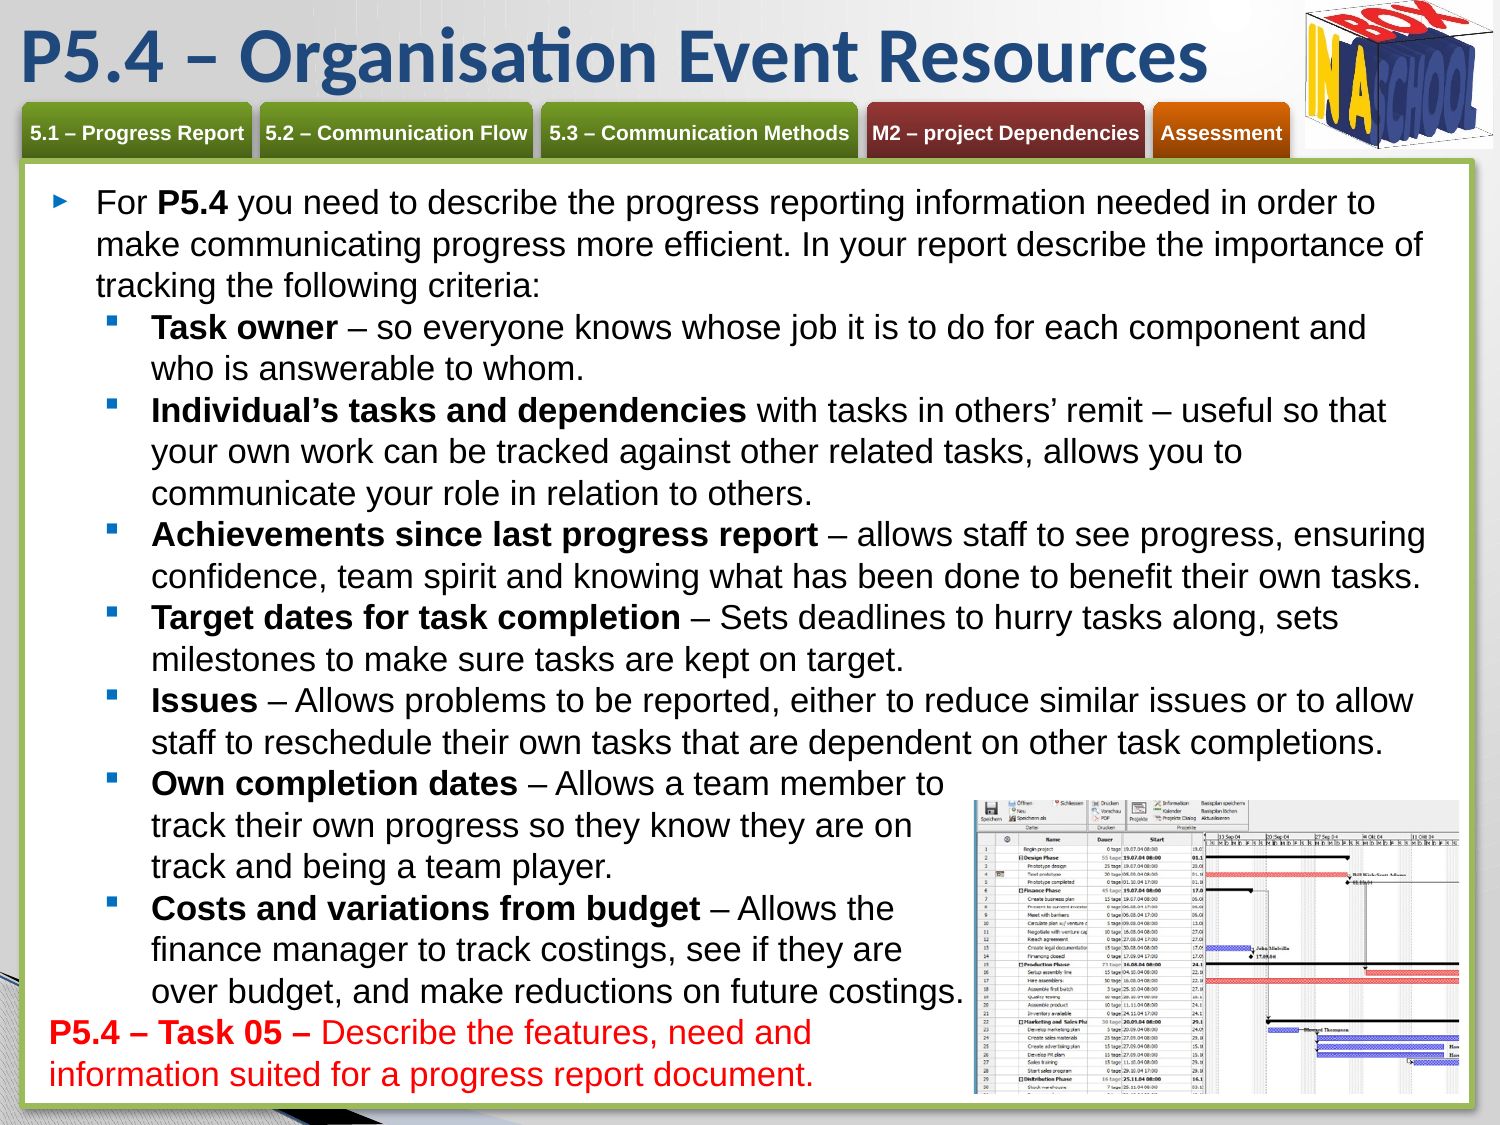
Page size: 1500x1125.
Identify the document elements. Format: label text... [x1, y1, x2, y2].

picture [281, 1114, 303, 1125]
text_box For P5.4 you need to describe the progress reporting information needed in order to make communicating progress more efficient. In your report describe the importance of tracking the following criteria: Task owner – so everyone knows whose job it is to do for each component and who is answerable to whom. Individual’s tasks and dependencies with tasks in others’ remit – useful so that your own work can be tracked against other related tasks, allows you to communicate your role in relation to others. Achievements since last progress report – allows staff to see progress, ensuring confidence, team spirit and knowing what has been done to benefit their own tasks. Target dates for task completion – Sets deadlines to hurry tasks along, sets milestones to make sure tasks are kept on target. Issues – Allows problems to be reported, either to reduce similar issues or to allow staff to reschedule their own tasks that are dependent on other task completions. Own completion dates – Allows a team member to track their own progress so they know they are on track and being a team player. Costs and variations from budget – Allows the finance manager to track costings, see if they are over budget, and make reductions on future costings. P5.4 – Task 05 – Describe the features, need and information suited for a progress report document. [34, 172, 1454, 1101]
title P5.4 – Organisation Event Resources [5, 0, 1270, 102]
picture [973, 799, 1460, 1095]
picture [1305, 0, 1494, 149]
